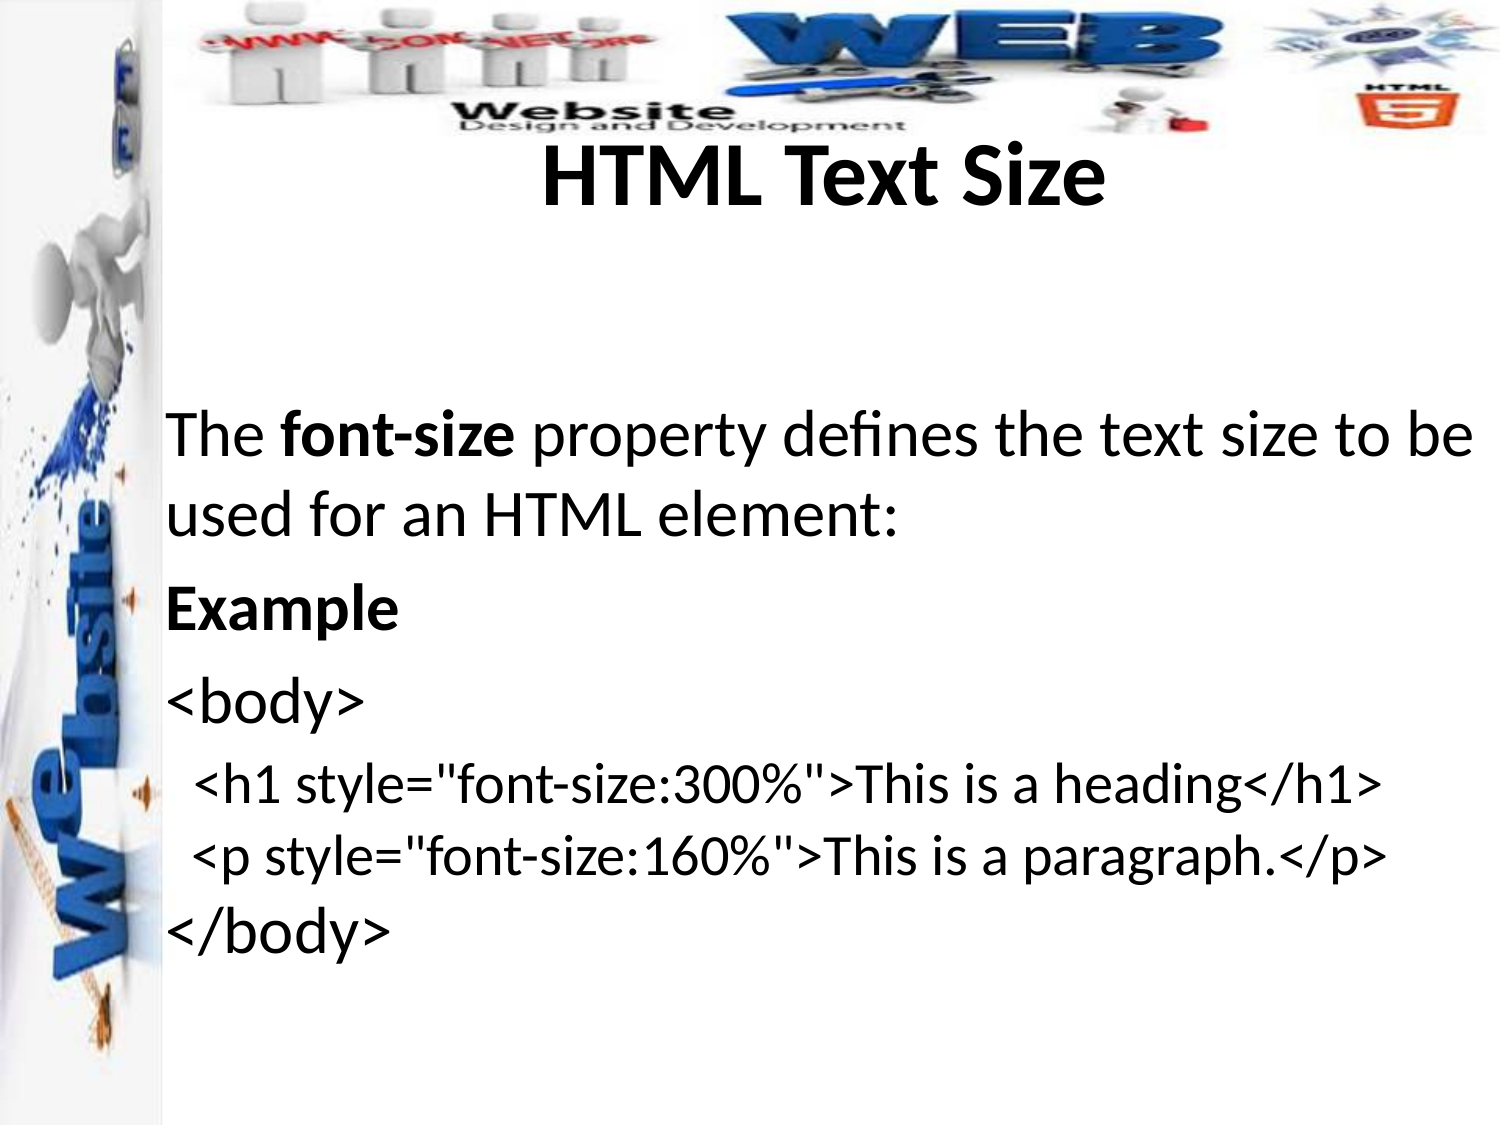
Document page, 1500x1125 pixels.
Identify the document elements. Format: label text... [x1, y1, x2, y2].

picture [0, 0, 1500, 1125]
list The font-size property defines the text size to be used for an HTML element: Example <body> <h1 style="font-size:300%">This is a heading</h1> <p style="font-size:160%">This is a paragraph.</p> </body> [150, 382, 1500, 1125]
title HTML Text Size [150, 75, 1500, 263]
